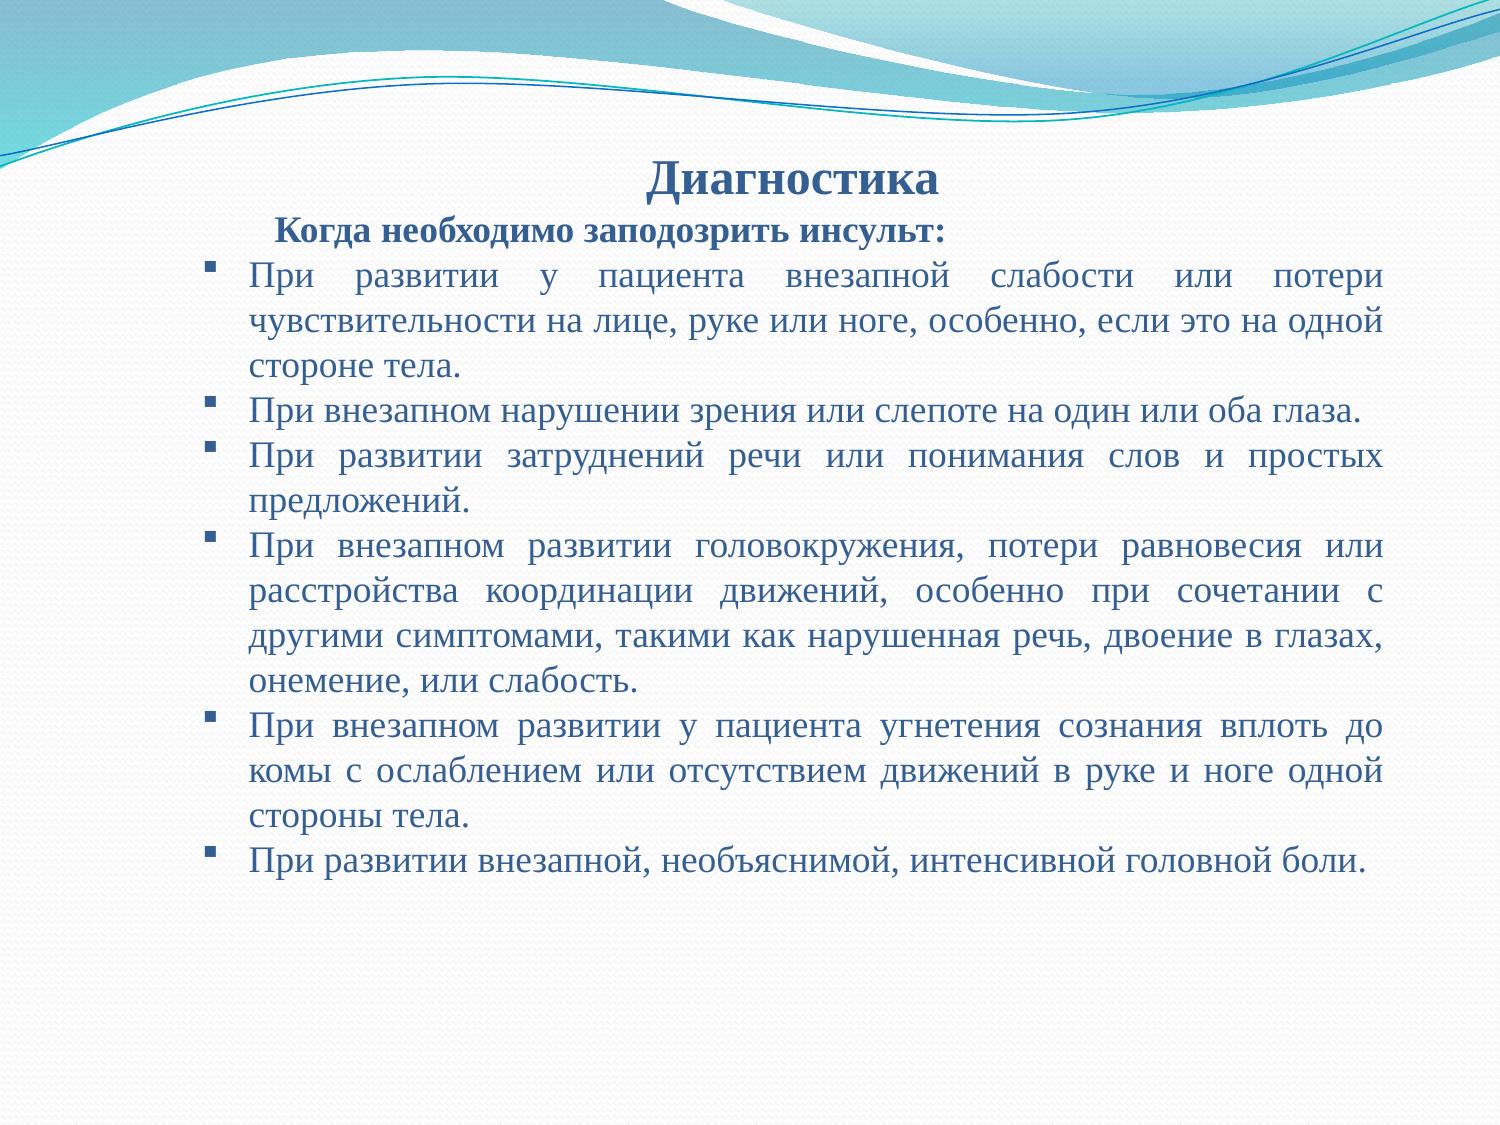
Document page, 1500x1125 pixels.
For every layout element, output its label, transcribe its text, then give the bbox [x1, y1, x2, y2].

text_box Диагностика Когда необходимо заподозрить инсульт: При развитии у пациента внезапной слабости или потери чувствительности на лице, руке или ноге, особенно, если это на одной стороне тела. При внезапном нарушении зрения или слепоте на один или оба глаза. При развитии затруднений речи или понимания слов и простых предложений. При внезапном развитии головокружения, потери равновесия или расстройства координации движений, особенно при сочетании с другими симптомами, такими как нарушенная речь, двоение в глазах, онемение, или слабость. При внезапном развитии у пациента угнетения сознания вплоть до комы с ослаблением или отсутствием движений в руке и ноге одной стороны тела. При развитии внезапной, необъяснимой, интенсивной головной боли. [112, 137, 1400, 887]
